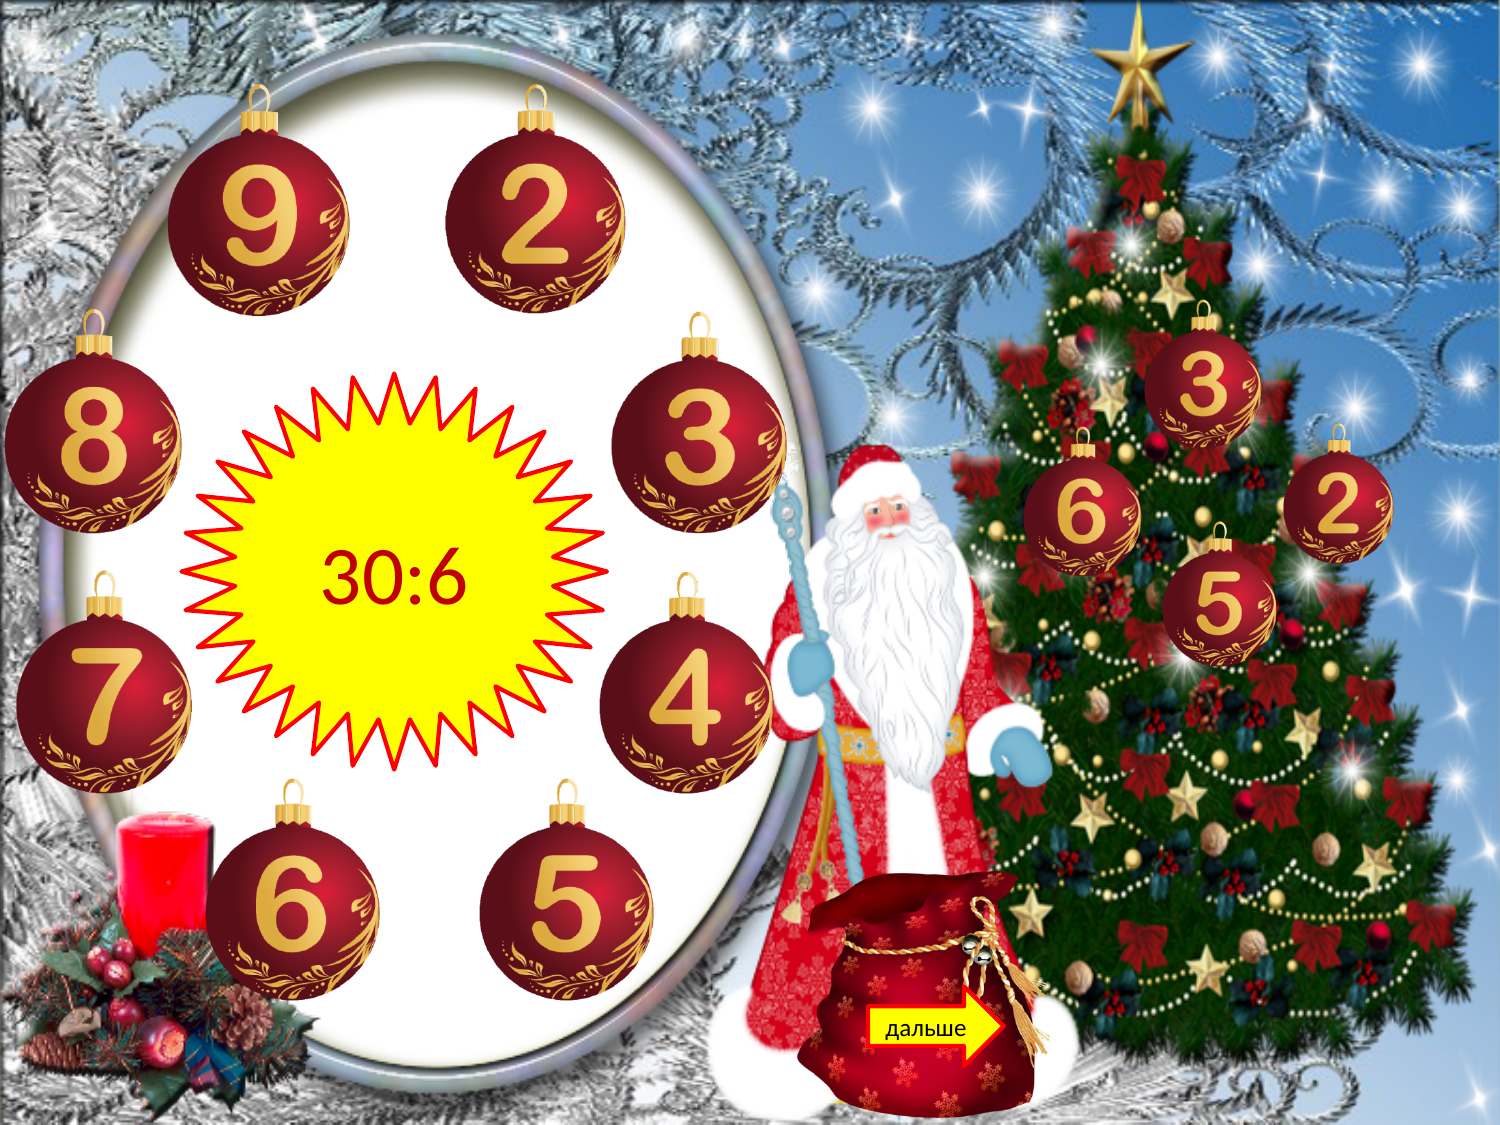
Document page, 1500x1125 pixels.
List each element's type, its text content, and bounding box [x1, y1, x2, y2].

text_box 30:6 [188, 371, 603, 772]
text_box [796, 870, 1050, 1119]
picture [0, 0, 1500, 1125]
